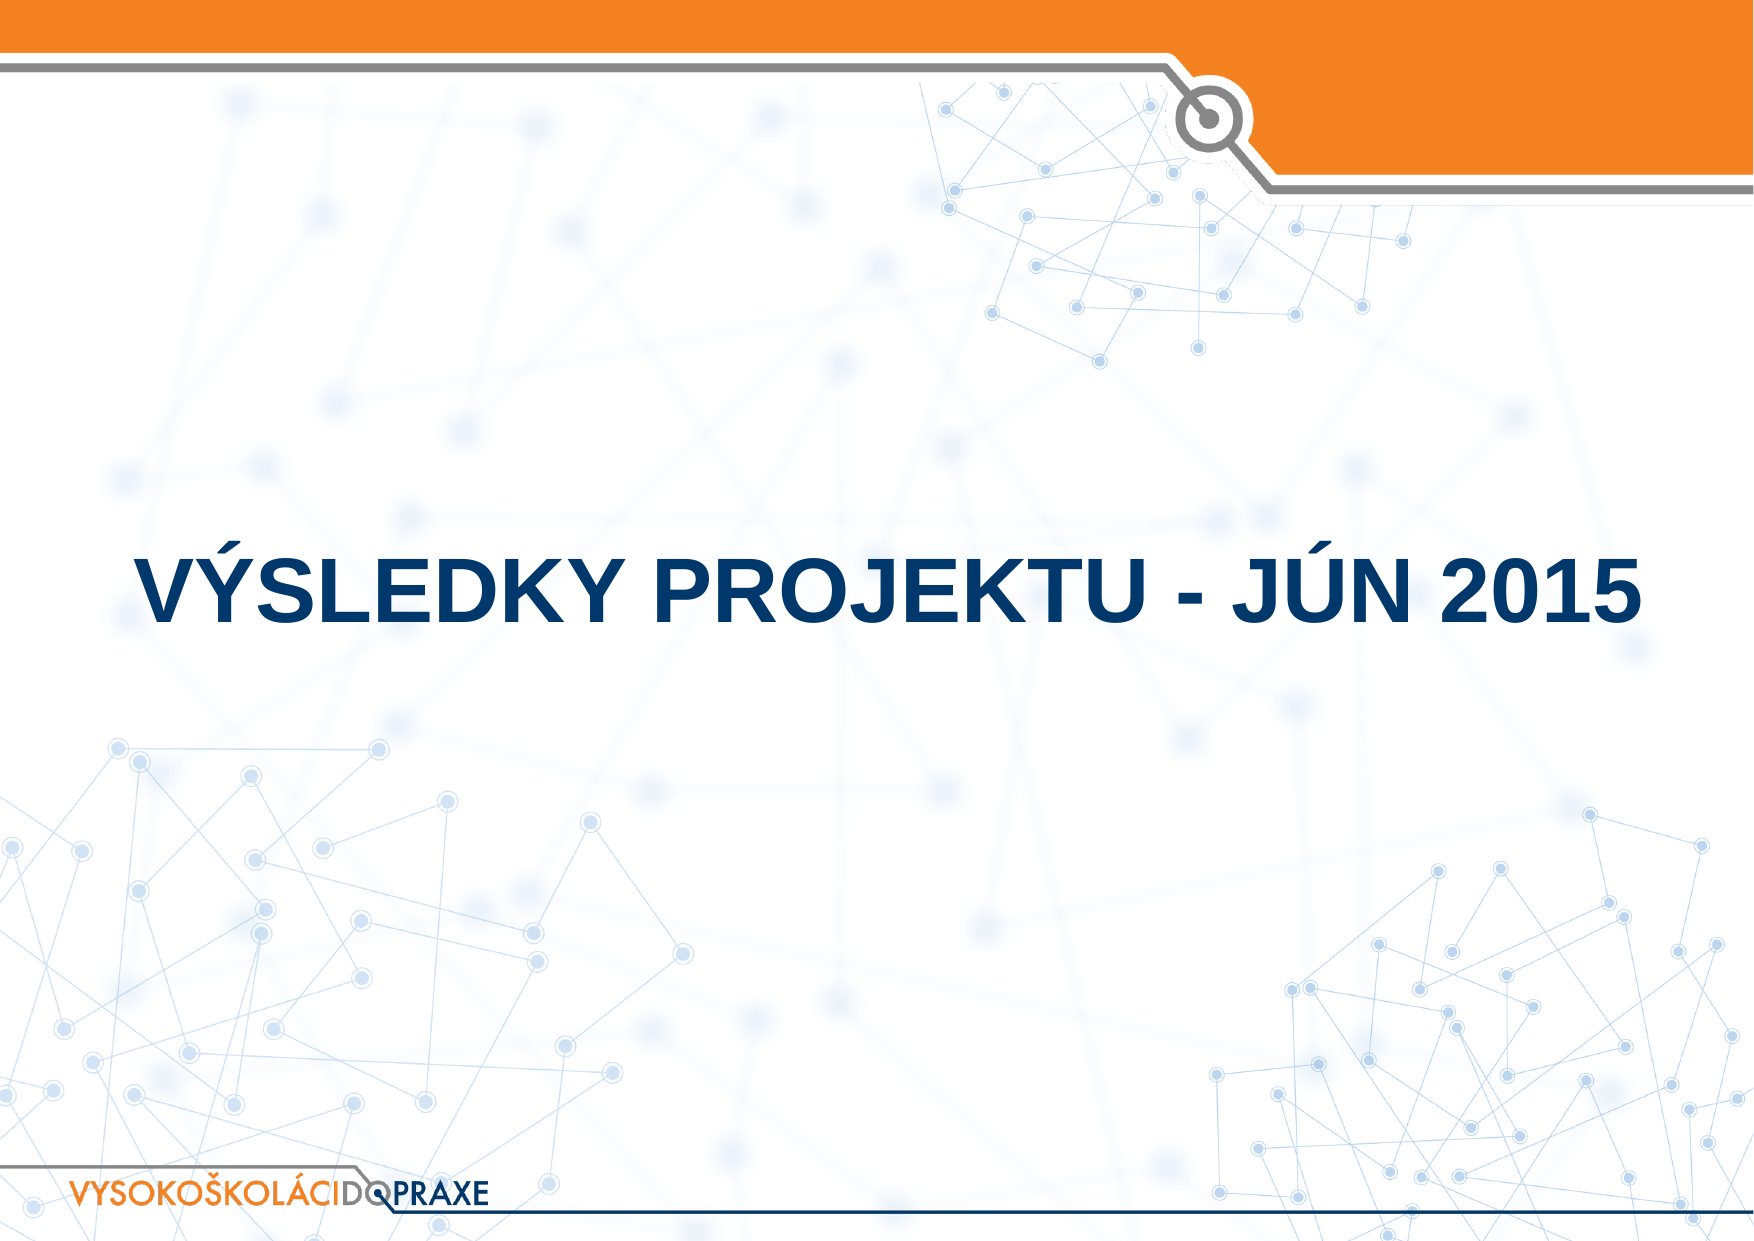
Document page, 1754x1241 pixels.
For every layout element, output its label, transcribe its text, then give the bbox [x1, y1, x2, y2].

picture [0, 0, 1754, 1241]
list VÝSLEDKY PROJEKTU - JÚN 2015 [61, 522, 1692, 674]
